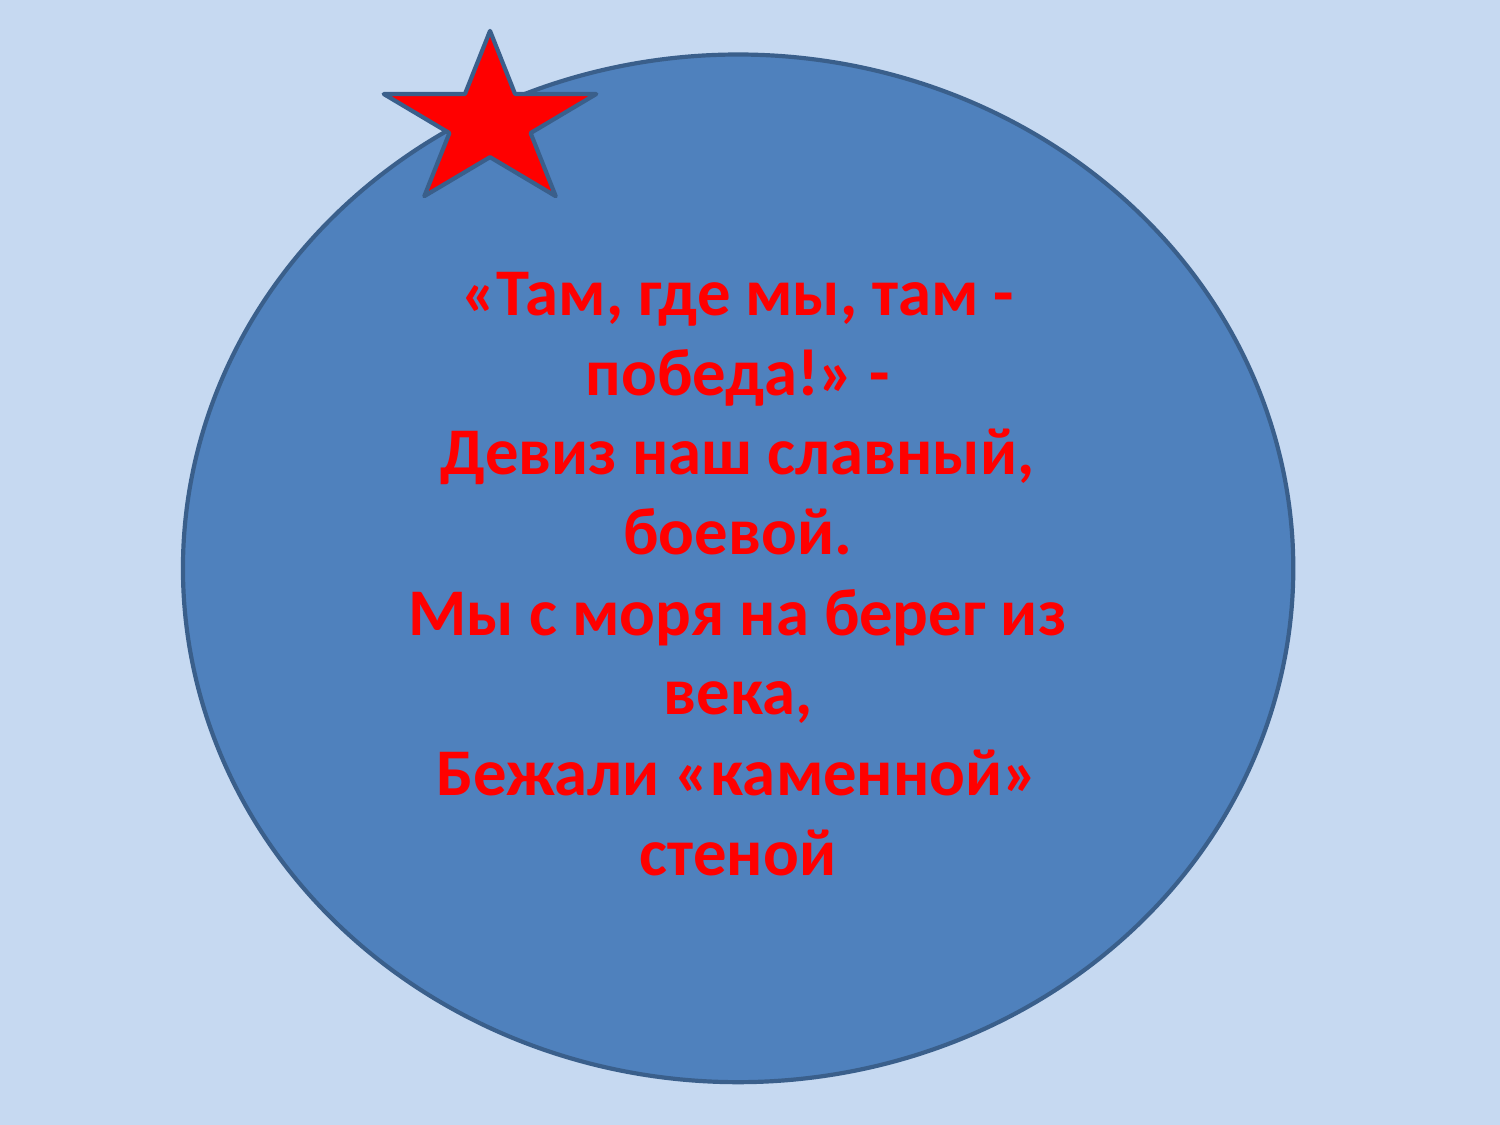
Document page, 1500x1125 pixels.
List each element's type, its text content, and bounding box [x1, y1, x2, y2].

text_box «Там, где мы, там - победа!» - Девиз наш славный, боевой. Мы с моря на берег из века, Бежали «каменной» стеной [180, 52, 1296, 1085]
picture [563, 249, 937, 876]
text_box [381, 28, 599, 198]
